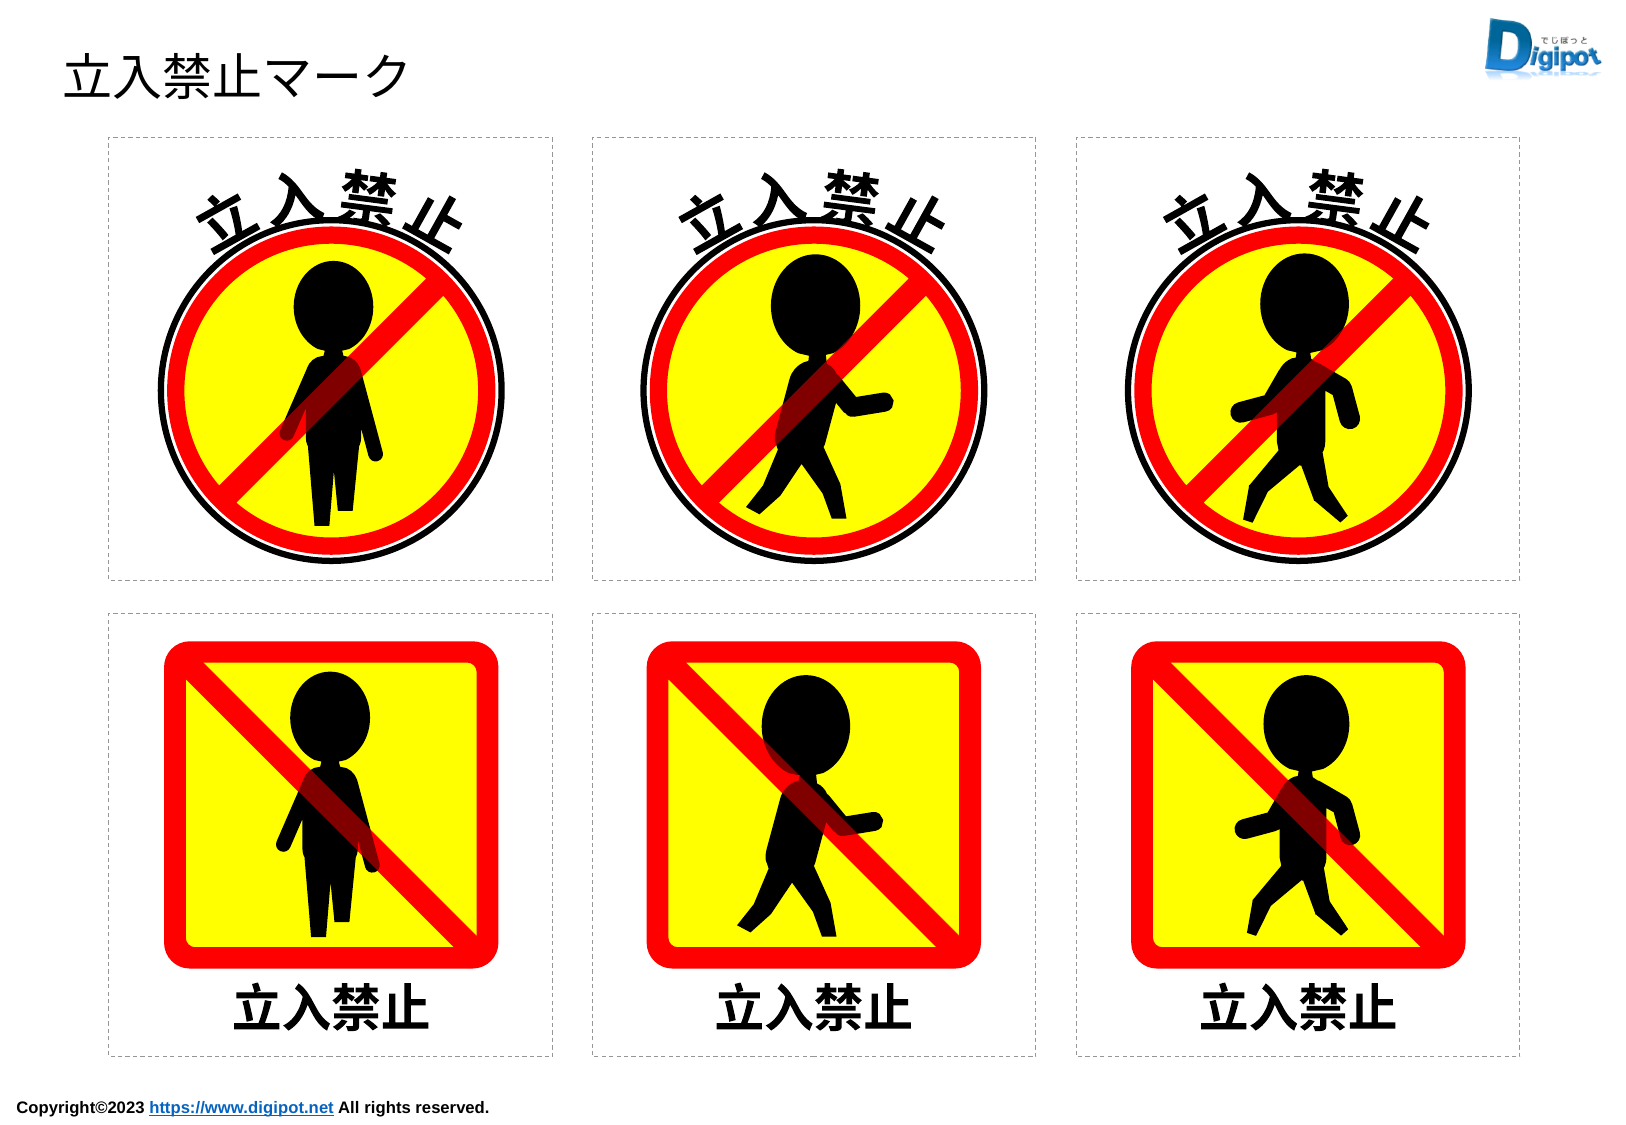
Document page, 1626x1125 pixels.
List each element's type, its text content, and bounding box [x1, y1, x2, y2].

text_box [164, 641, 499, 1032]
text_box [1131, 641, 1466, 1032]
picture [1485, 18, 1602, 82]
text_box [643, 193, 985, 561]
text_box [1127, 193, 1469, 561]
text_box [646, 641, 981, 1032]
text_box 立入禁止マーク [47, 38, 427, 113]
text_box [160, 193, 502, 561]
